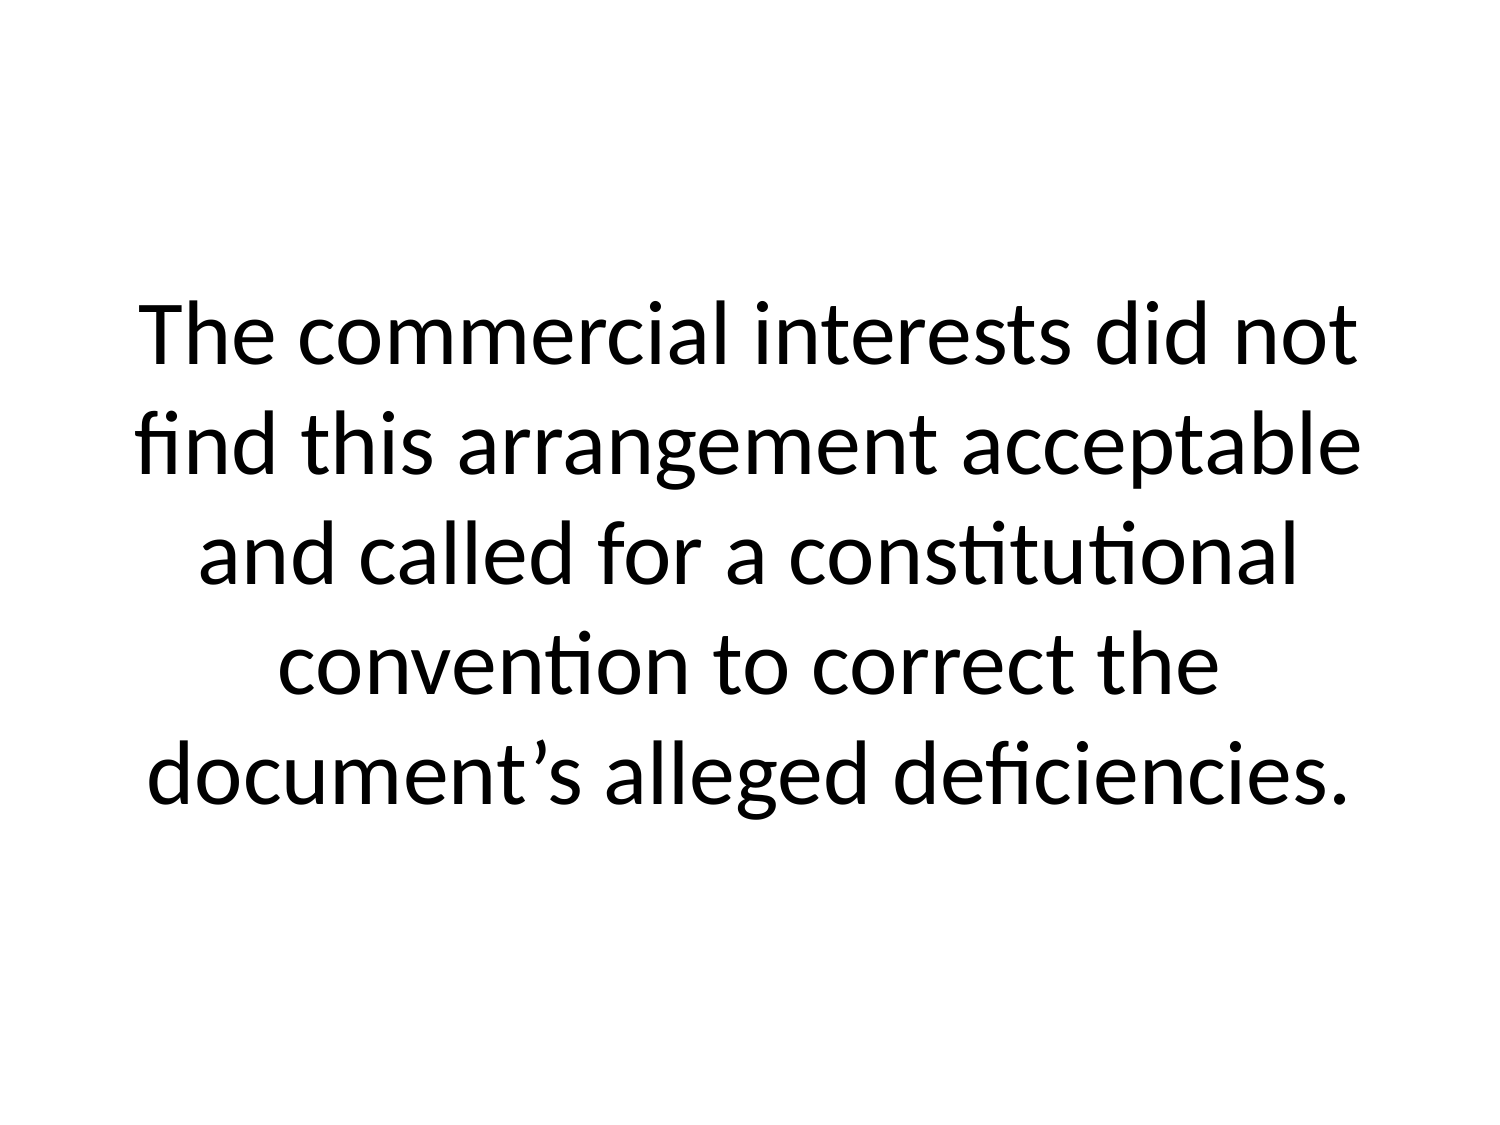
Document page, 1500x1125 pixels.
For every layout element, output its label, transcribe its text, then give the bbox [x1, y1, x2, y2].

title The commercial interests did not find this arrangement acceptable and called for a constitutional convention to correct the document’s alleged deficiencies. [74, 44, 1426, 1051]
